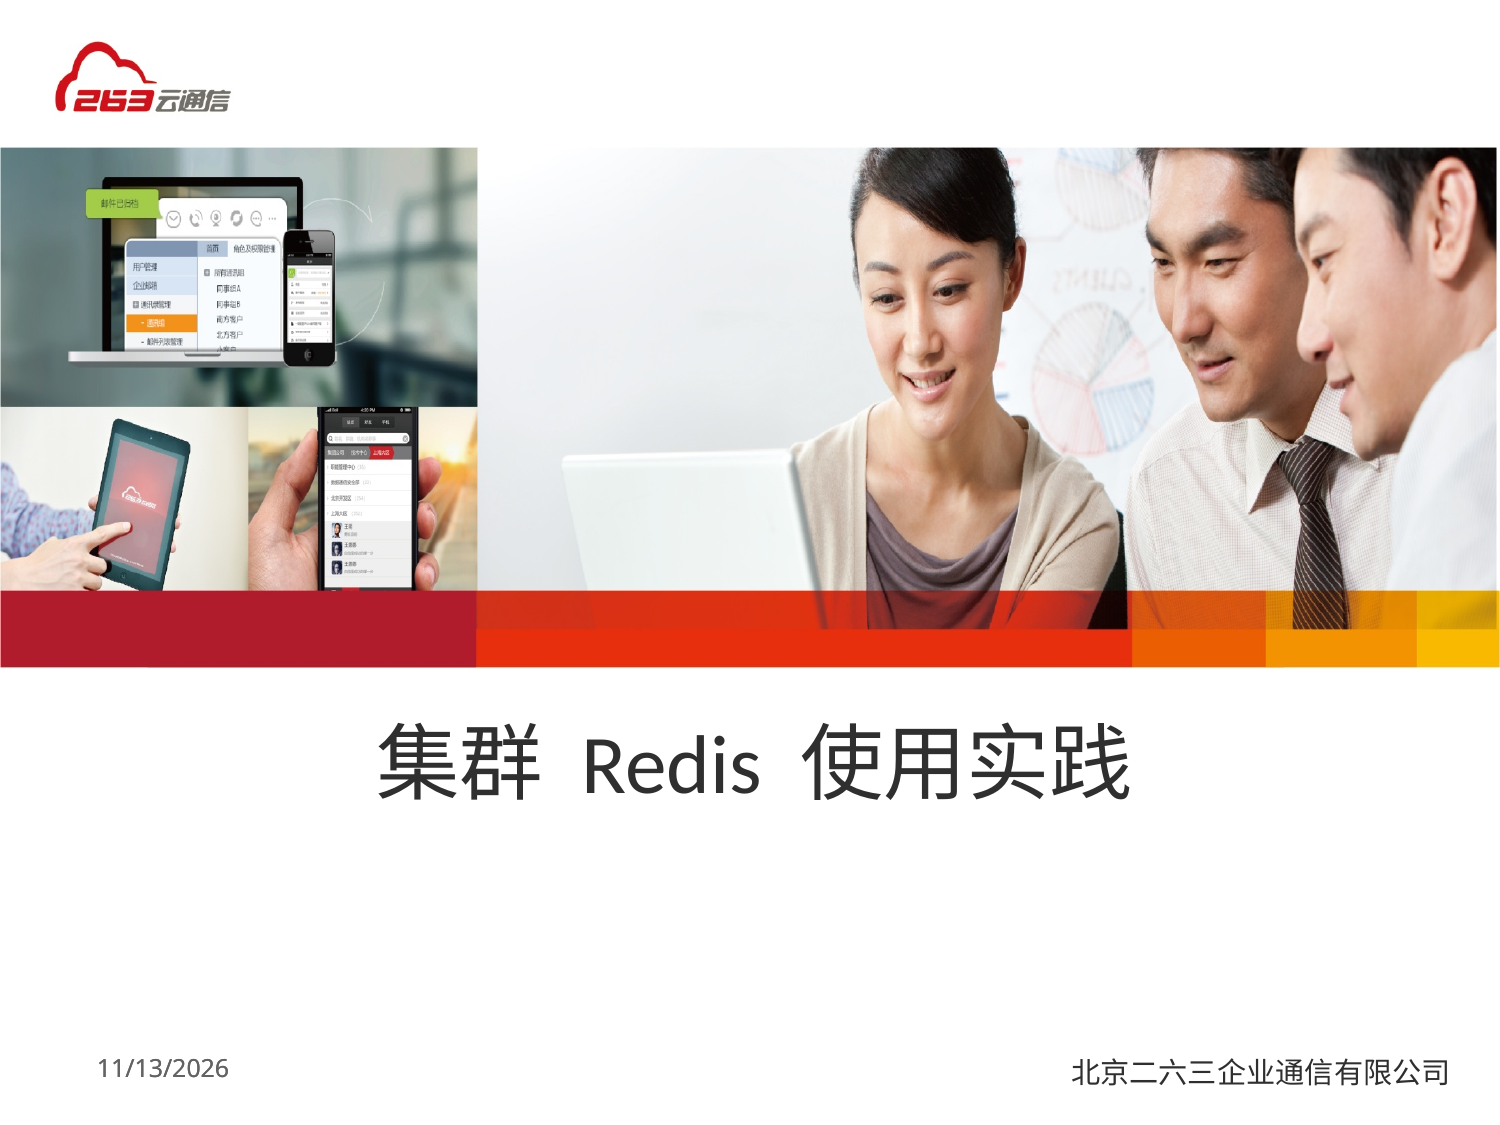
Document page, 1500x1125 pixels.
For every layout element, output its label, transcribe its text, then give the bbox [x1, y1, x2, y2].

text_box 北京二六三企业通信有限公司 [1056, 1046, 1467, 1097]
title 集群 Redis 使用实践 [117, 703, 1393, 844]
text_box 2015/9/24 [82, 1045, 432, 1125]
picture [0, 0, 1500, 1125]
